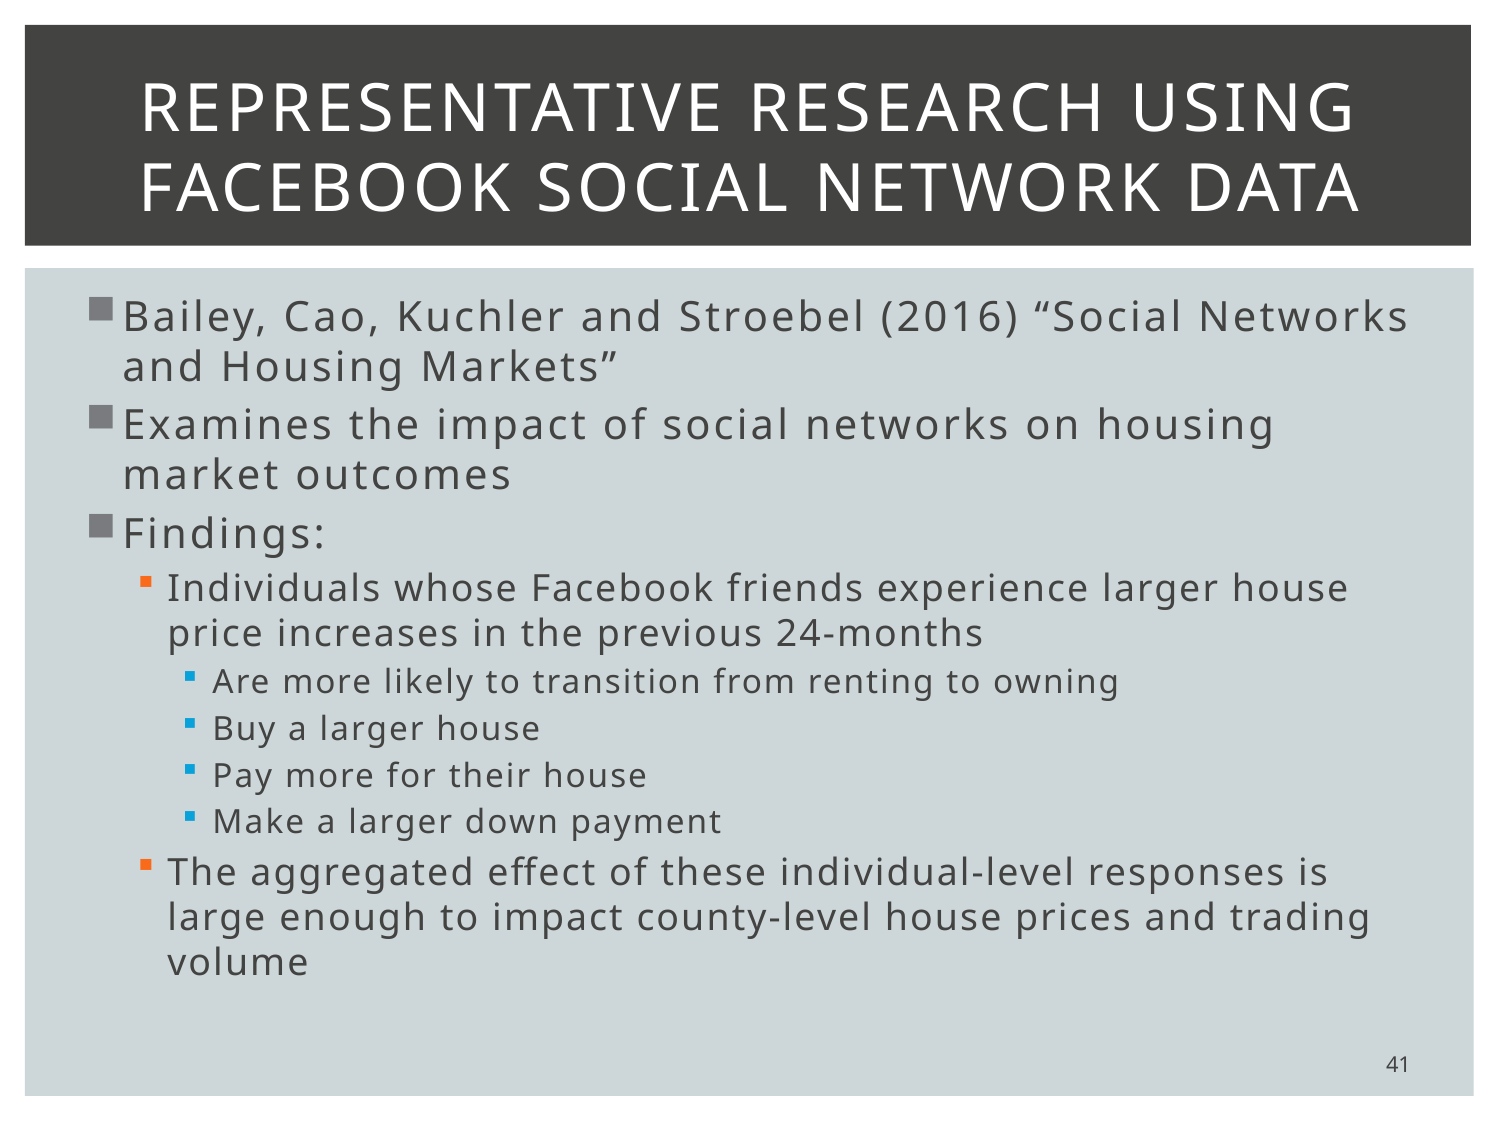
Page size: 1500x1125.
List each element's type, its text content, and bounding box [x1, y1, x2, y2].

slide_number 41 [1349, 1041, 1448, 1089]
title Representative Research Using Facebook Social Network Data [62, 58, 1438, 232]
list Bailey, Cao, Kuchler and Stroebel (2016) “Social Networks and Housing Markets” Examines the impact of social networks on housing market outcomes Findings: Individuals whose Facebook friends experience larger house price increases in the previous 24-months Are more likely to transition from renting to owning Buy a larger house Pay more for their house Make a larger down payment The aggregated effect of these individual-level responses is large enough to impact county-level house prices and trading volume [62, 281, 1442, 1005]
